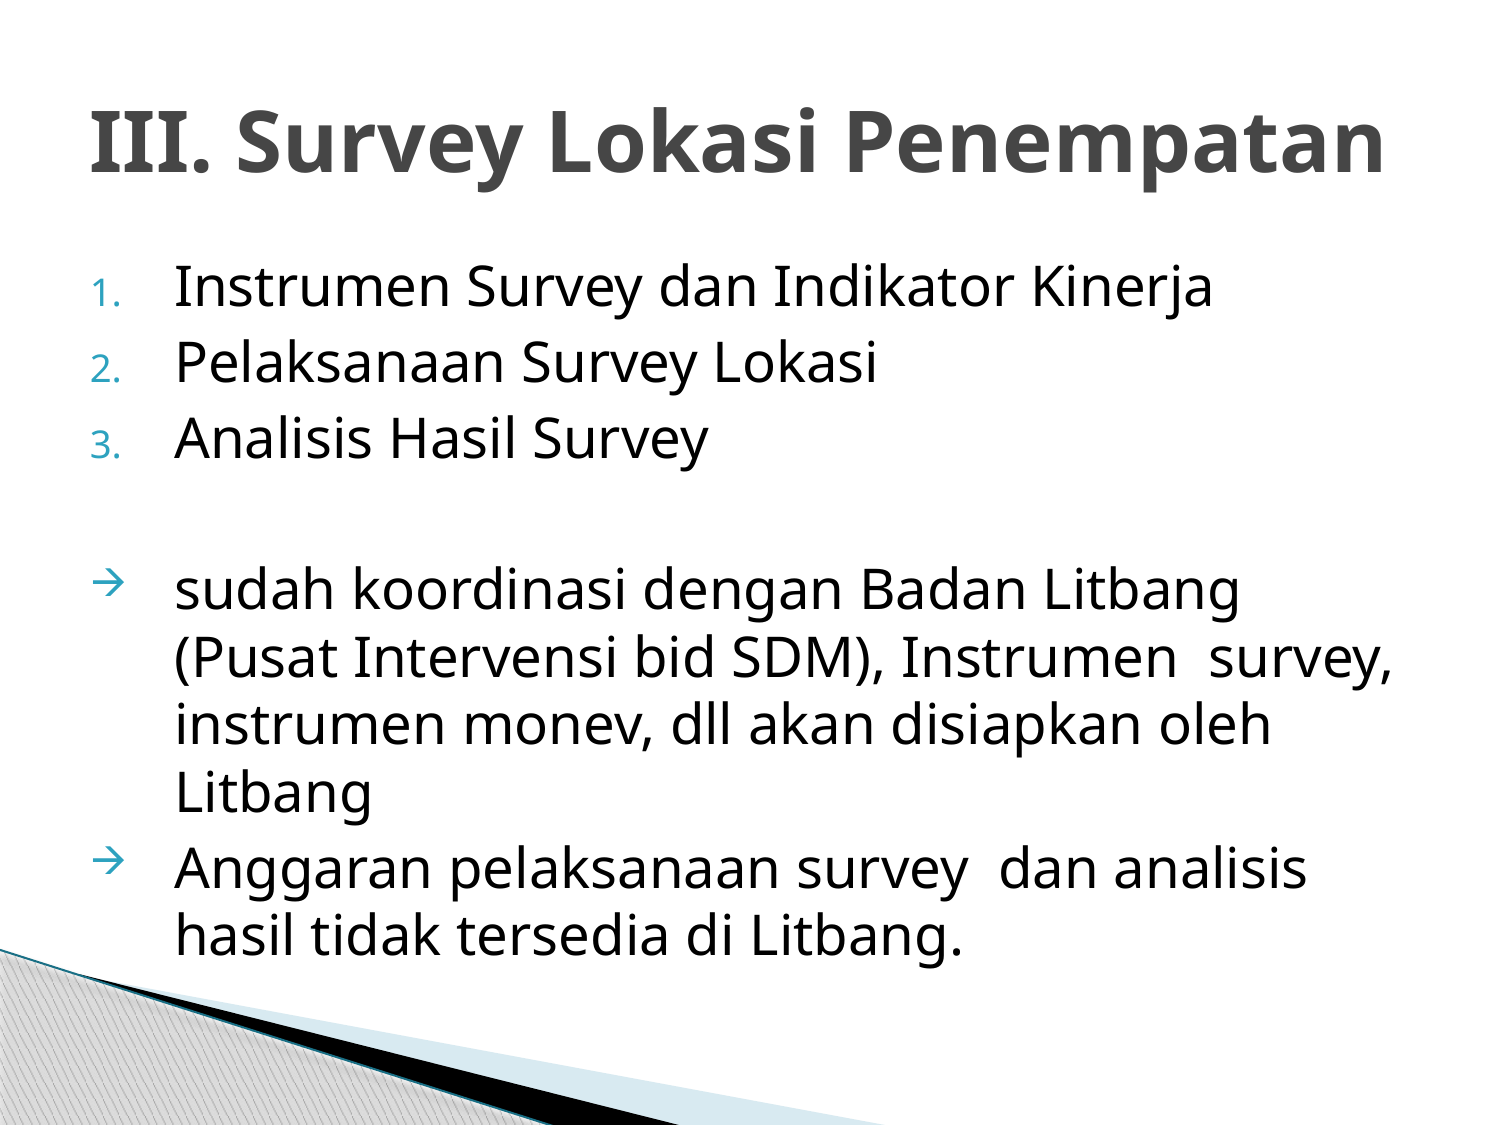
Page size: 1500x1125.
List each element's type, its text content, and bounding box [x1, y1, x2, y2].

list Instrumen Survey dan Indikator Kinerja Pelaksanaan Survey Lokasi Analisis Hasil Survey sudah koordinasi dengan Badan Litbang (Pusat Intervensi bid SDM), Instrumen survey, instrumen monev, dll akan disiapkan oleh Litbang Anggaran pelaksanaan survey dan analisis hasil tidak tersedia di Litbang. [75, 243, 1425, 986]
title III. Survey Lokasi Penempatan [75, 45, 1425, 233]
